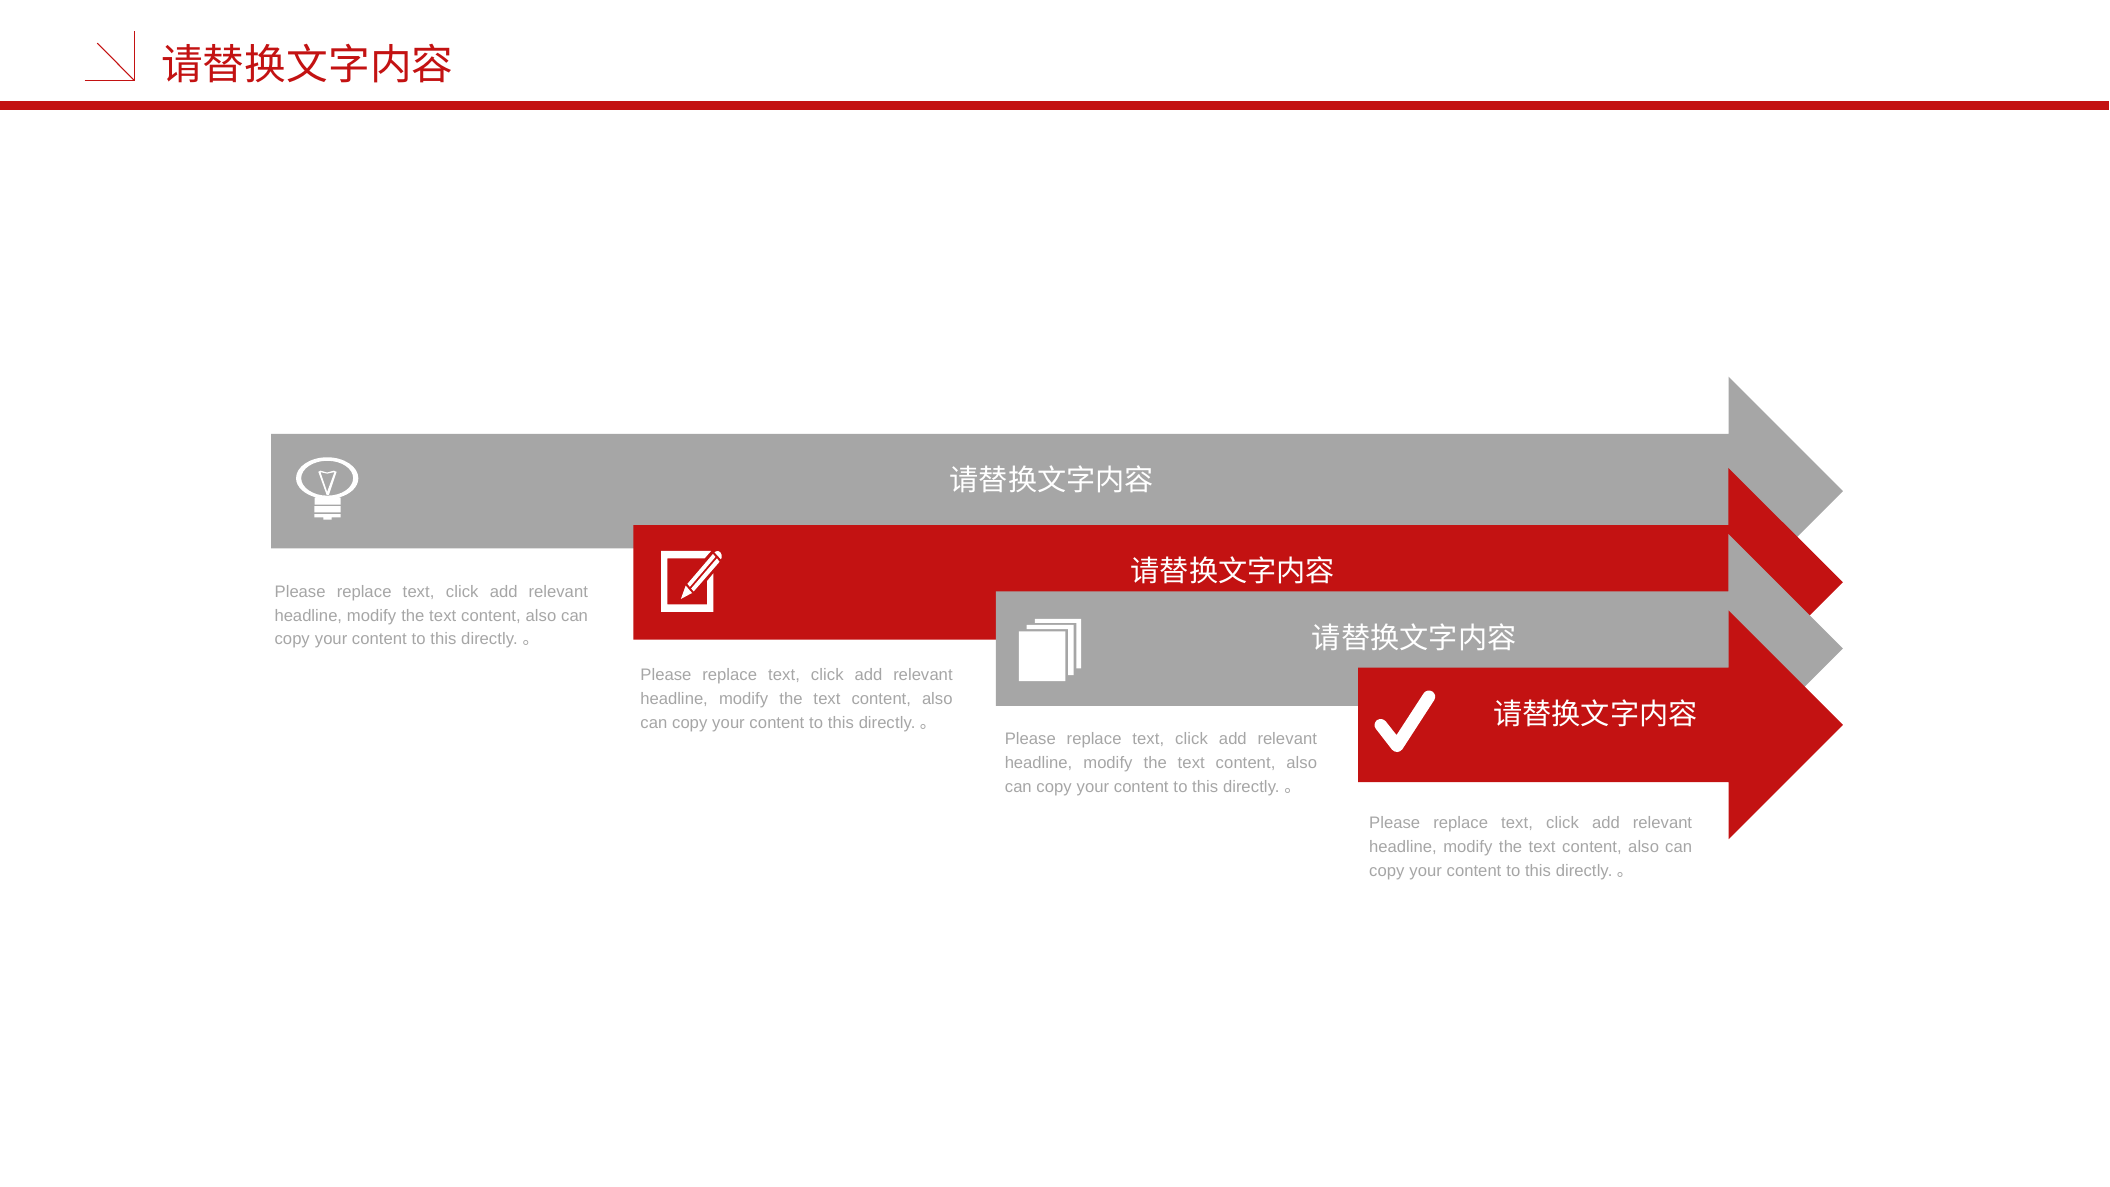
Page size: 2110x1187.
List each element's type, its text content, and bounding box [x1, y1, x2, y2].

text_box 请替换文字内容 [270, 374, 1845, 550]
text_box Please replace text, click add relevant headline, modify the text content, also can copy your content to this directly.。 [258, 568, 605, 657]
text_box 请替换文字内容 [632, 465, 1845, 641]
text_box Please replace text, click add relevant headline, modify the text content, also can copy your content to this directly.。 [1353, 800, 1709, 888]
text_box [1374, 690, 1436, 753]
text_box Please replace text, click add relevant headline, modify the text content, also can copy your content to this directly.。 [624, 652, 969, 740]
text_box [1019, 618, 1082, 682]
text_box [296, 457, 359, 520]
text_box 请替换文字内容 [1357, 607, 1845, 842]
text_box 请替换文字内容 [994, 531, 1845, 707]
text_box Please replace text, click add relevant headline, modify the text content, also can copy your content to this directly.。 [989, 716, 1334, 804]
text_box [661, 549, 724, 612]
text_box 请替换文字内容 [145, 22, 500, 94]
